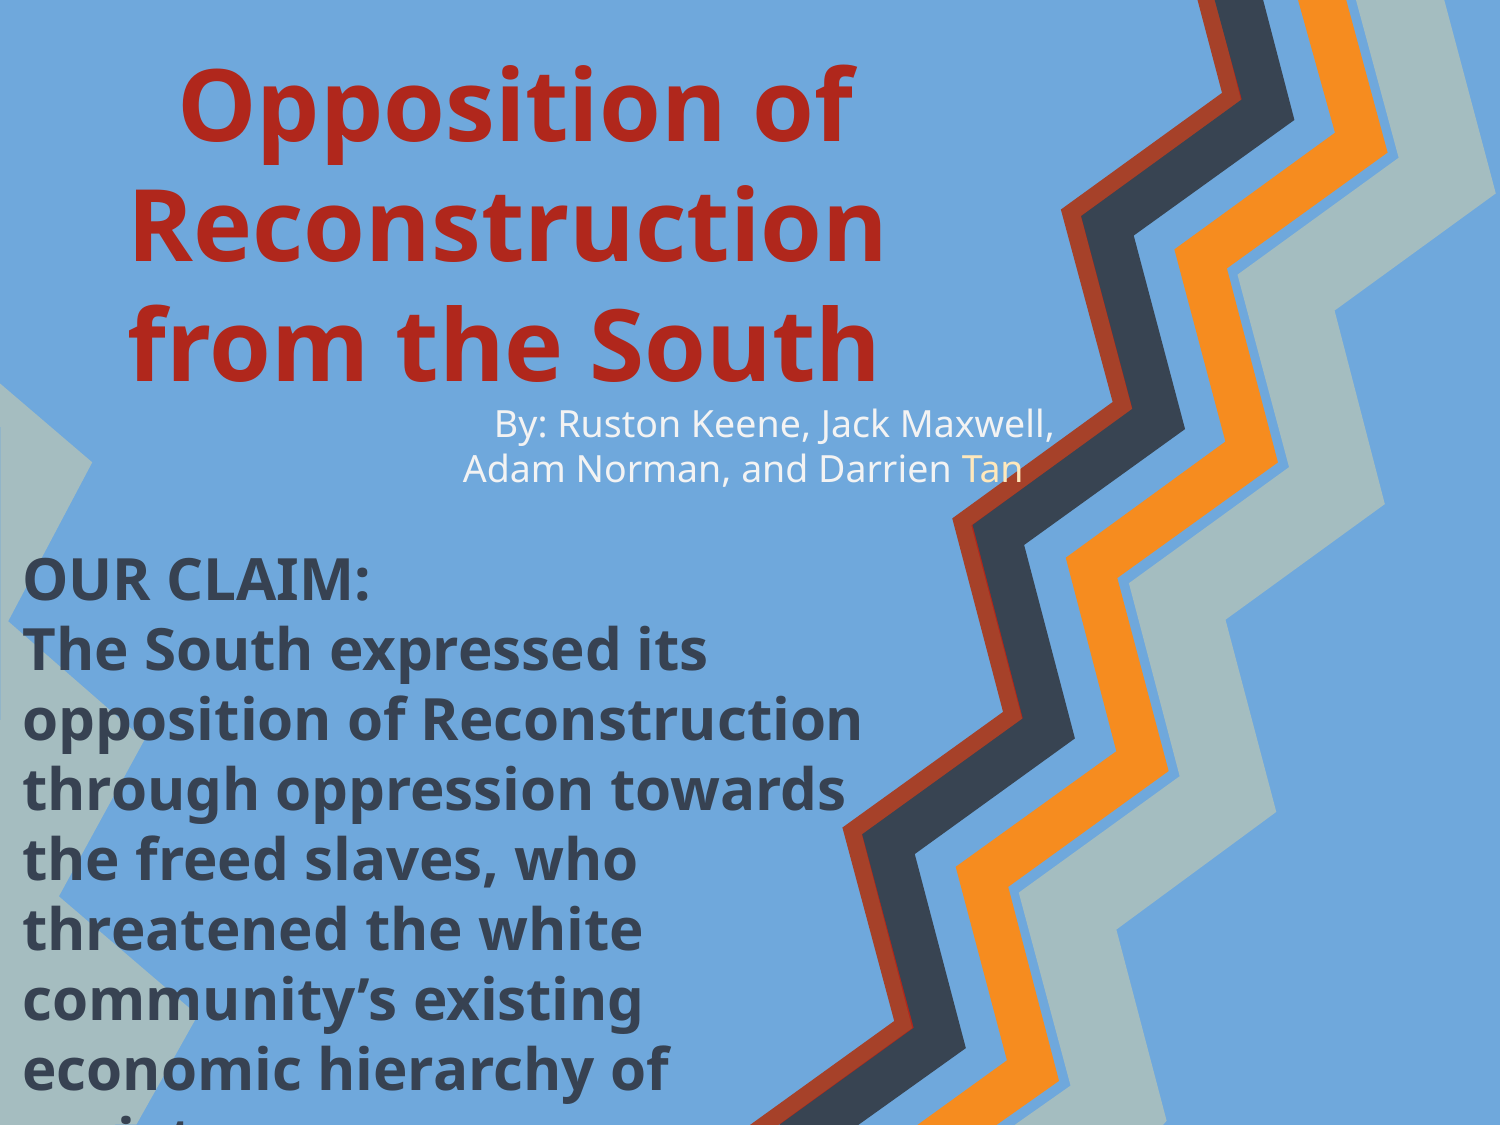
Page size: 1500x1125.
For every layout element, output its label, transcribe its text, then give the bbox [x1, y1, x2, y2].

title Opposition of Reconstruction from the South [112, 163, 976, 417]
text_box OUR CLAIM: The South expressed its opposition of Reconstruction through oppression towards the freed slaves, who threatened the white community’s existing economic hierarchy of society. [7, 527, 908, 1058]
subtitle By: Ruston Keene, Jack Maxwell, Adam Norman, and Darrien Tan [447, 385, 1107, 555]
